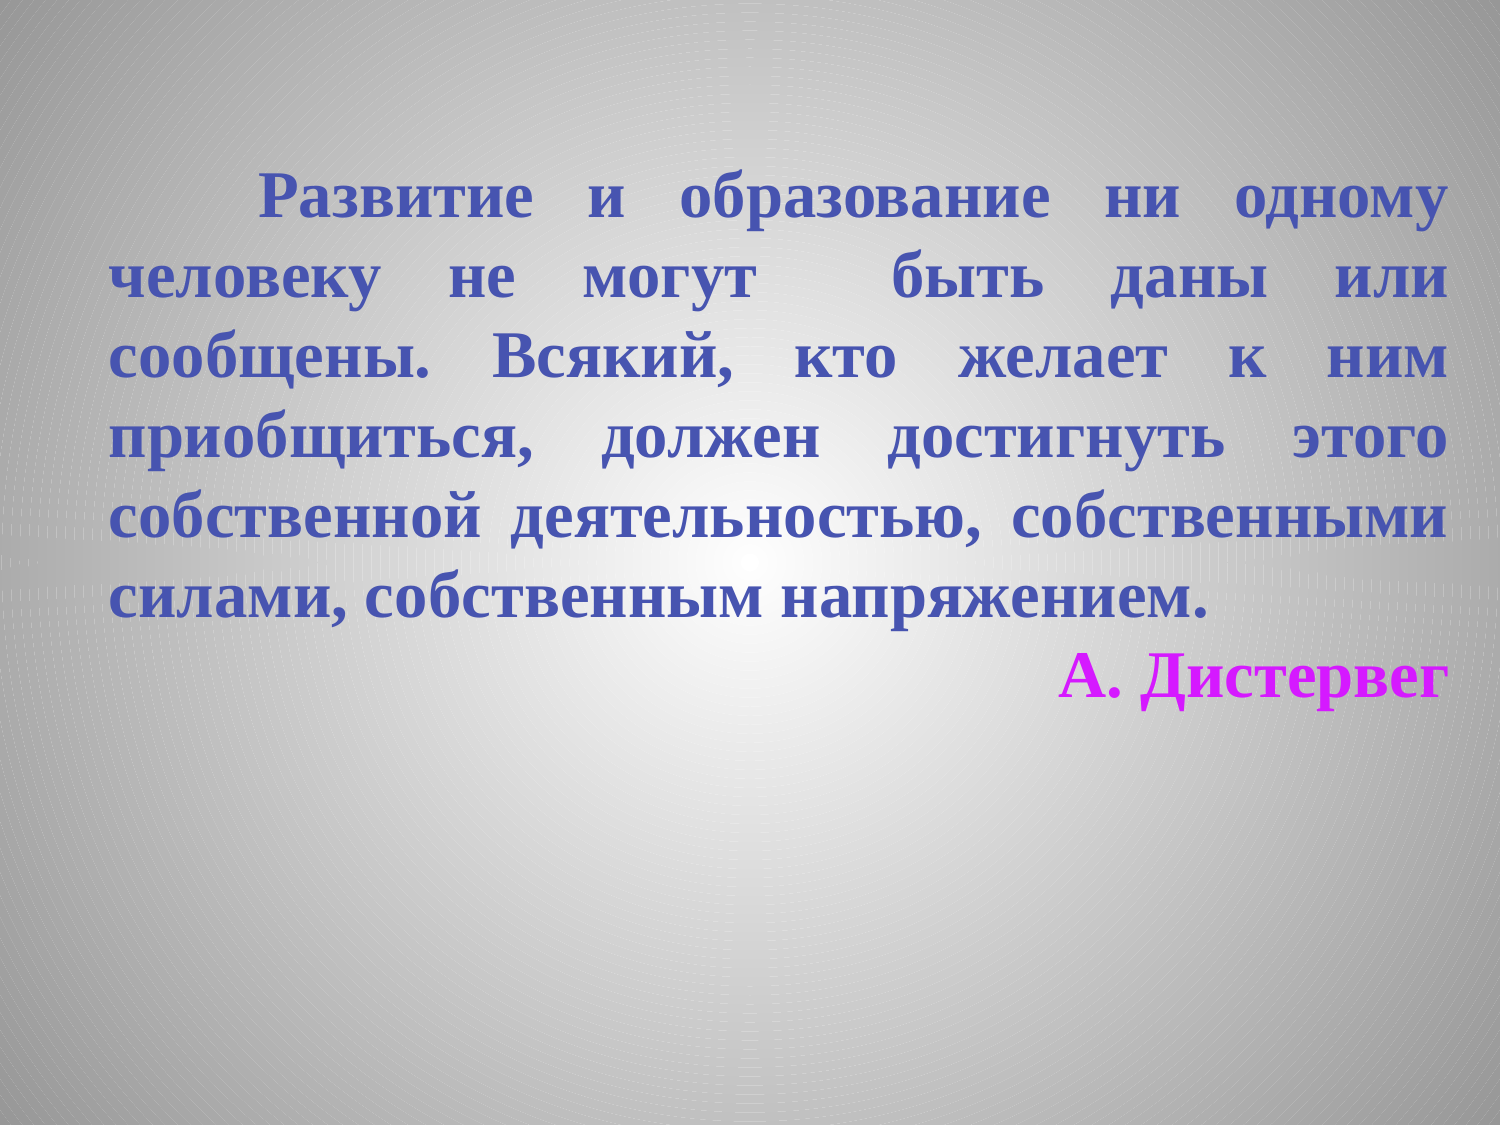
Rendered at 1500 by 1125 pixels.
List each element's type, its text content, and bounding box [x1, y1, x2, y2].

text_box Развитие и образование ни одному человеку не могут быть даны или сообщены. Всякий, кто желает к ним приобщиться, должен достигнуть этого собственной деятельностью, собственными силами, собственным напряжением. А. Дистервег [93, 143, 1465, 719]
